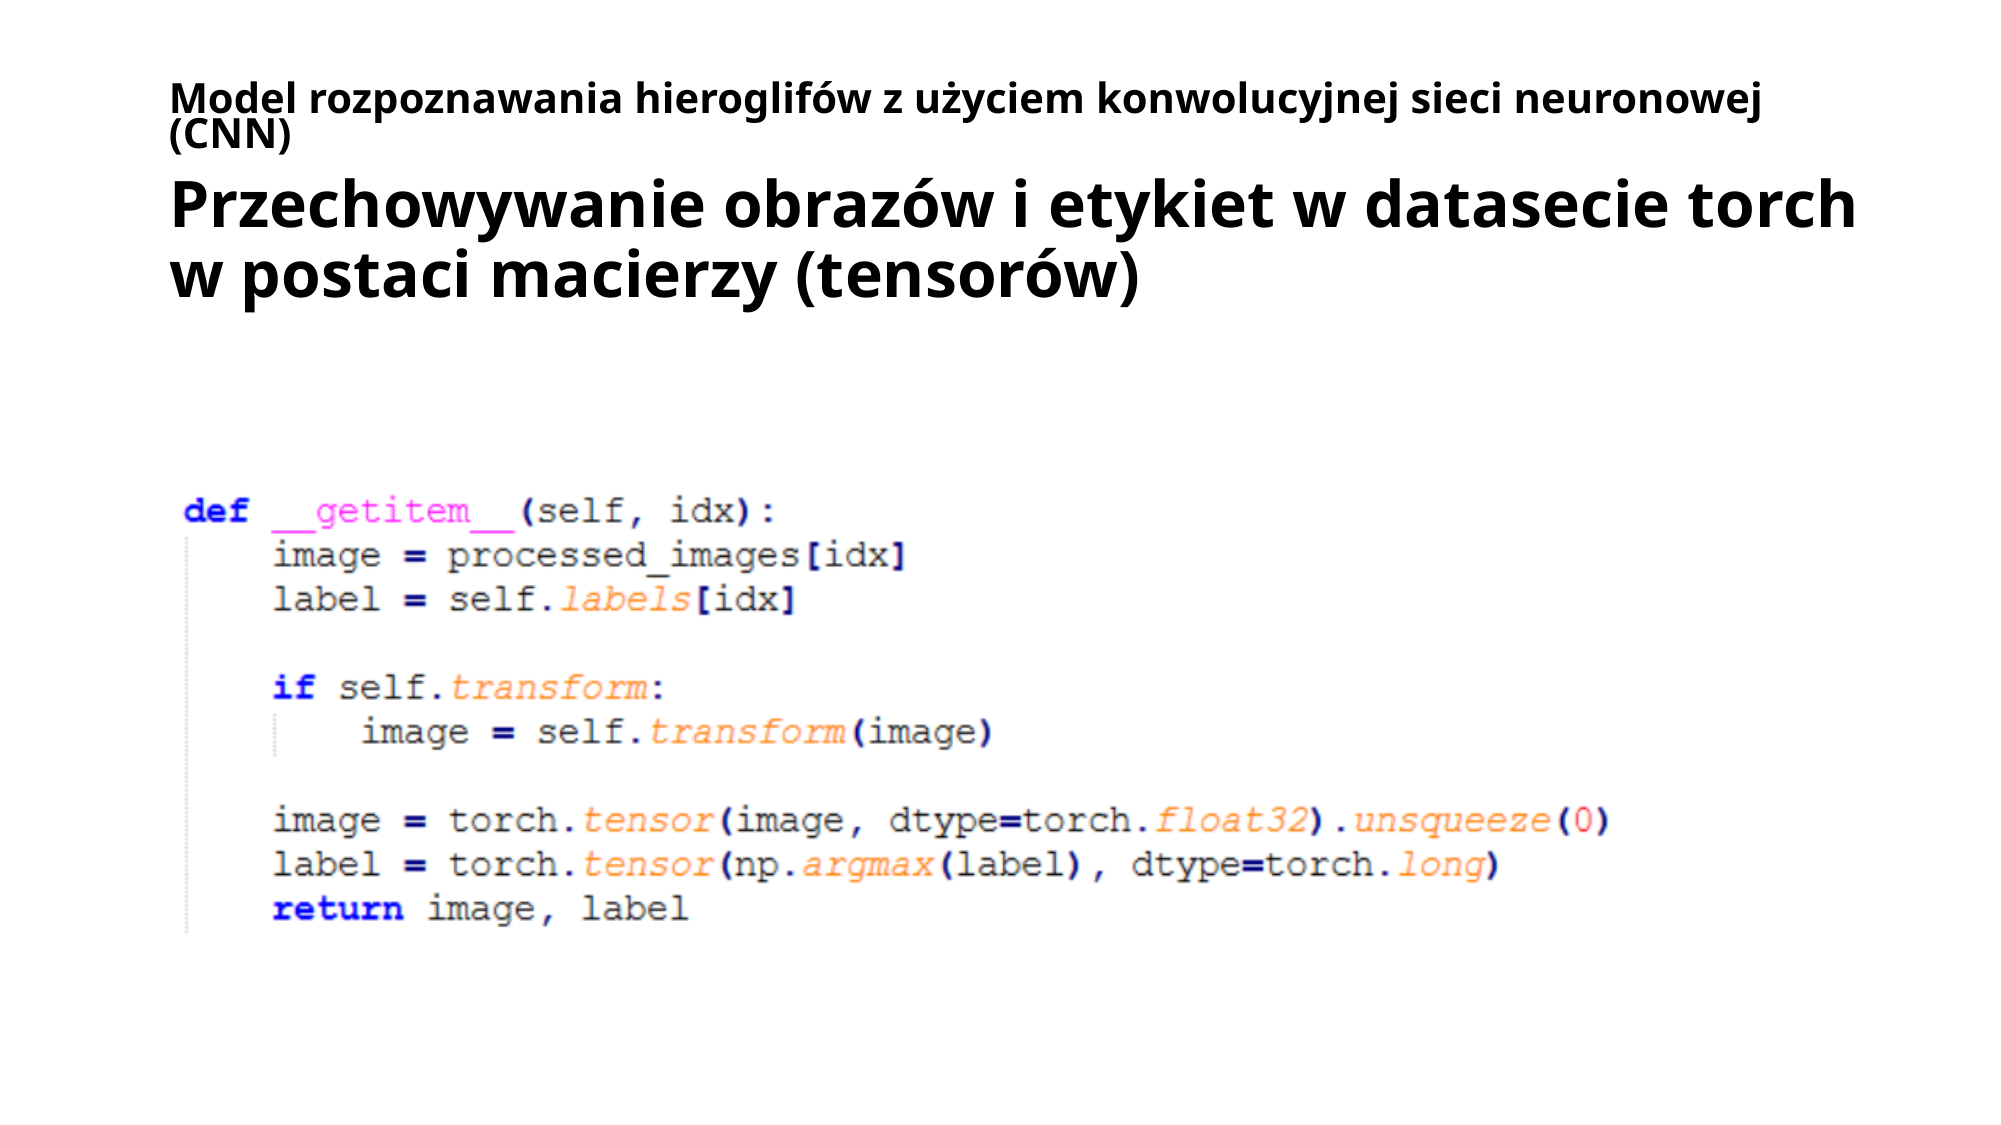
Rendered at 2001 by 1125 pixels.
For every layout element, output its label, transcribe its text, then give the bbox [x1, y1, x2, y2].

title Przechowywanie obrazów i etykiet w datasecie torch w postaci macierzy (tensorów) [154, 163, 1880, 321]
text_box Model rozpoznawania hieroglifów z użyciem konwolucyjnej sieci neuronowej (CNN) [153, 96, 1879, 164]
picture [154, 468, 1642, 971]
